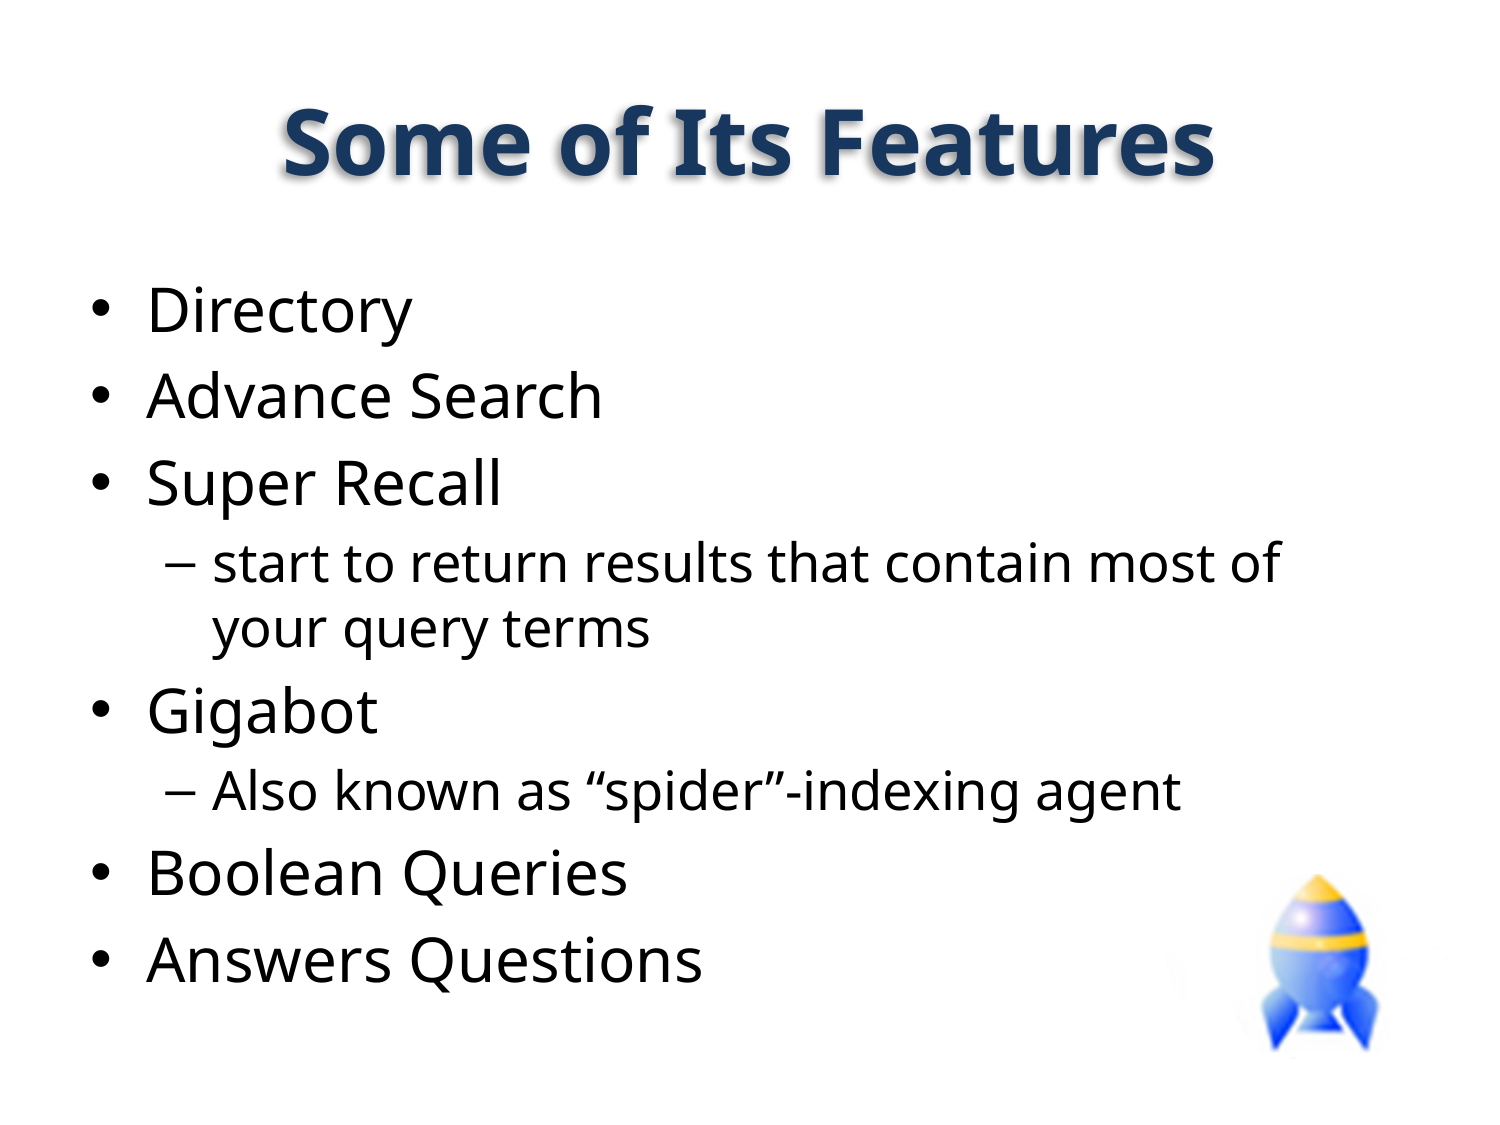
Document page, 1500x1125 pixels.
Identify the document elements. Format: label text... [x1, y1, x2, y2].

picture [1149, 874, 1466, 1065]
title Some of Its Features [75, 45, 1425, 233]
list Directory Advance Search Super Recall start to return results that contain most of your query terms Gigabot Also known as “spider”-indexing agent Boolean Queries Answers Questions [75, 262, 1425, 1005]
